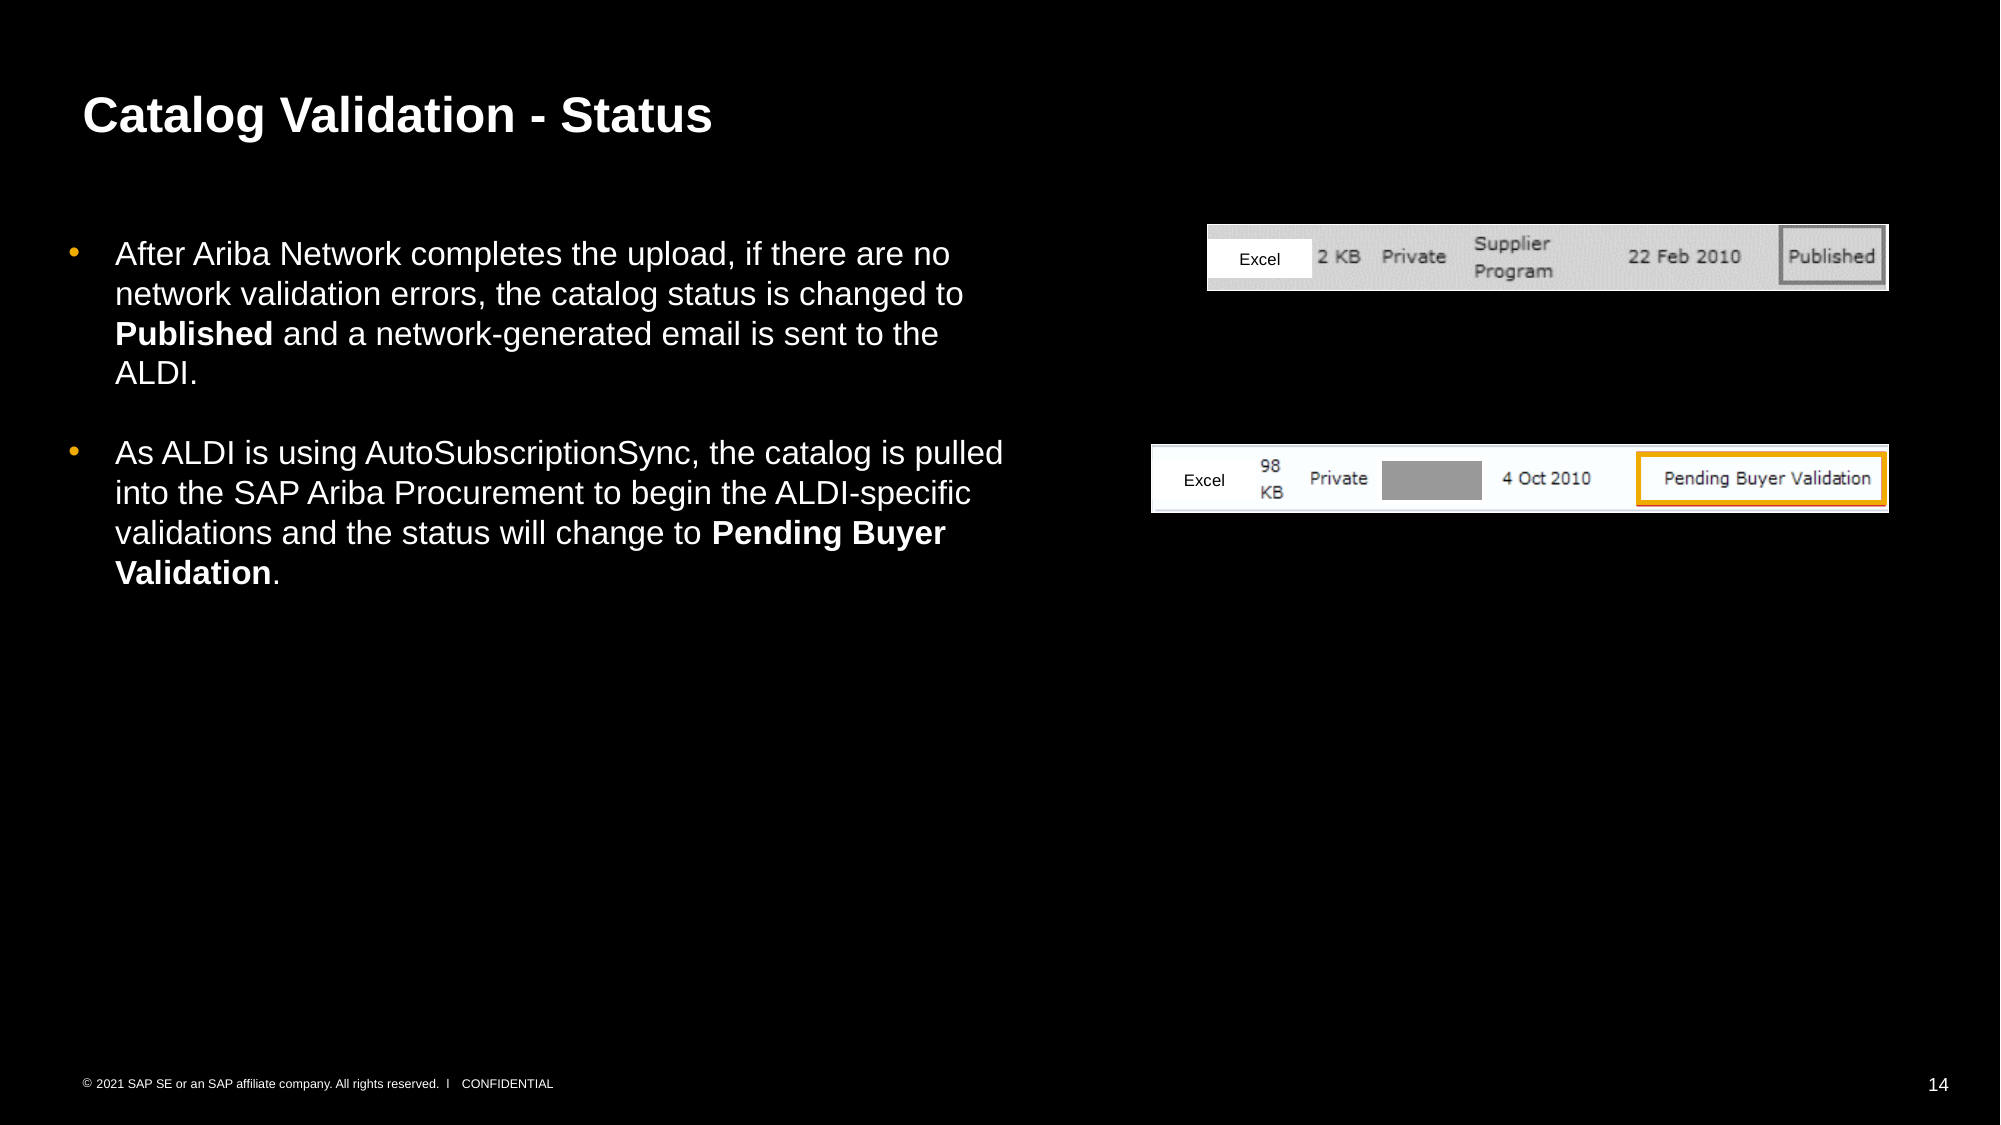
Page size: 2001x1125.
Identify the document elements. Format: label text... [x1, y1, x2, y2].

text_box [1151, 444, 1890, 513]
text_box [1207, 224, 1890, 291]
title Catalog Validation - Status [82, 82, 1918, 144]
list After Ariba Network completes the upload, if there are no network validation errors, the catalog status is changed to Published and a network-generated email is sent to the ALDI. As ALDI is using AutoSubscriptionSync, the catalog is pulled into the SAP Ariba Procurement to begin the ALDI-specific validations and the status will change to Pending Buyer Validation. [53, 224, 1029, 945]
